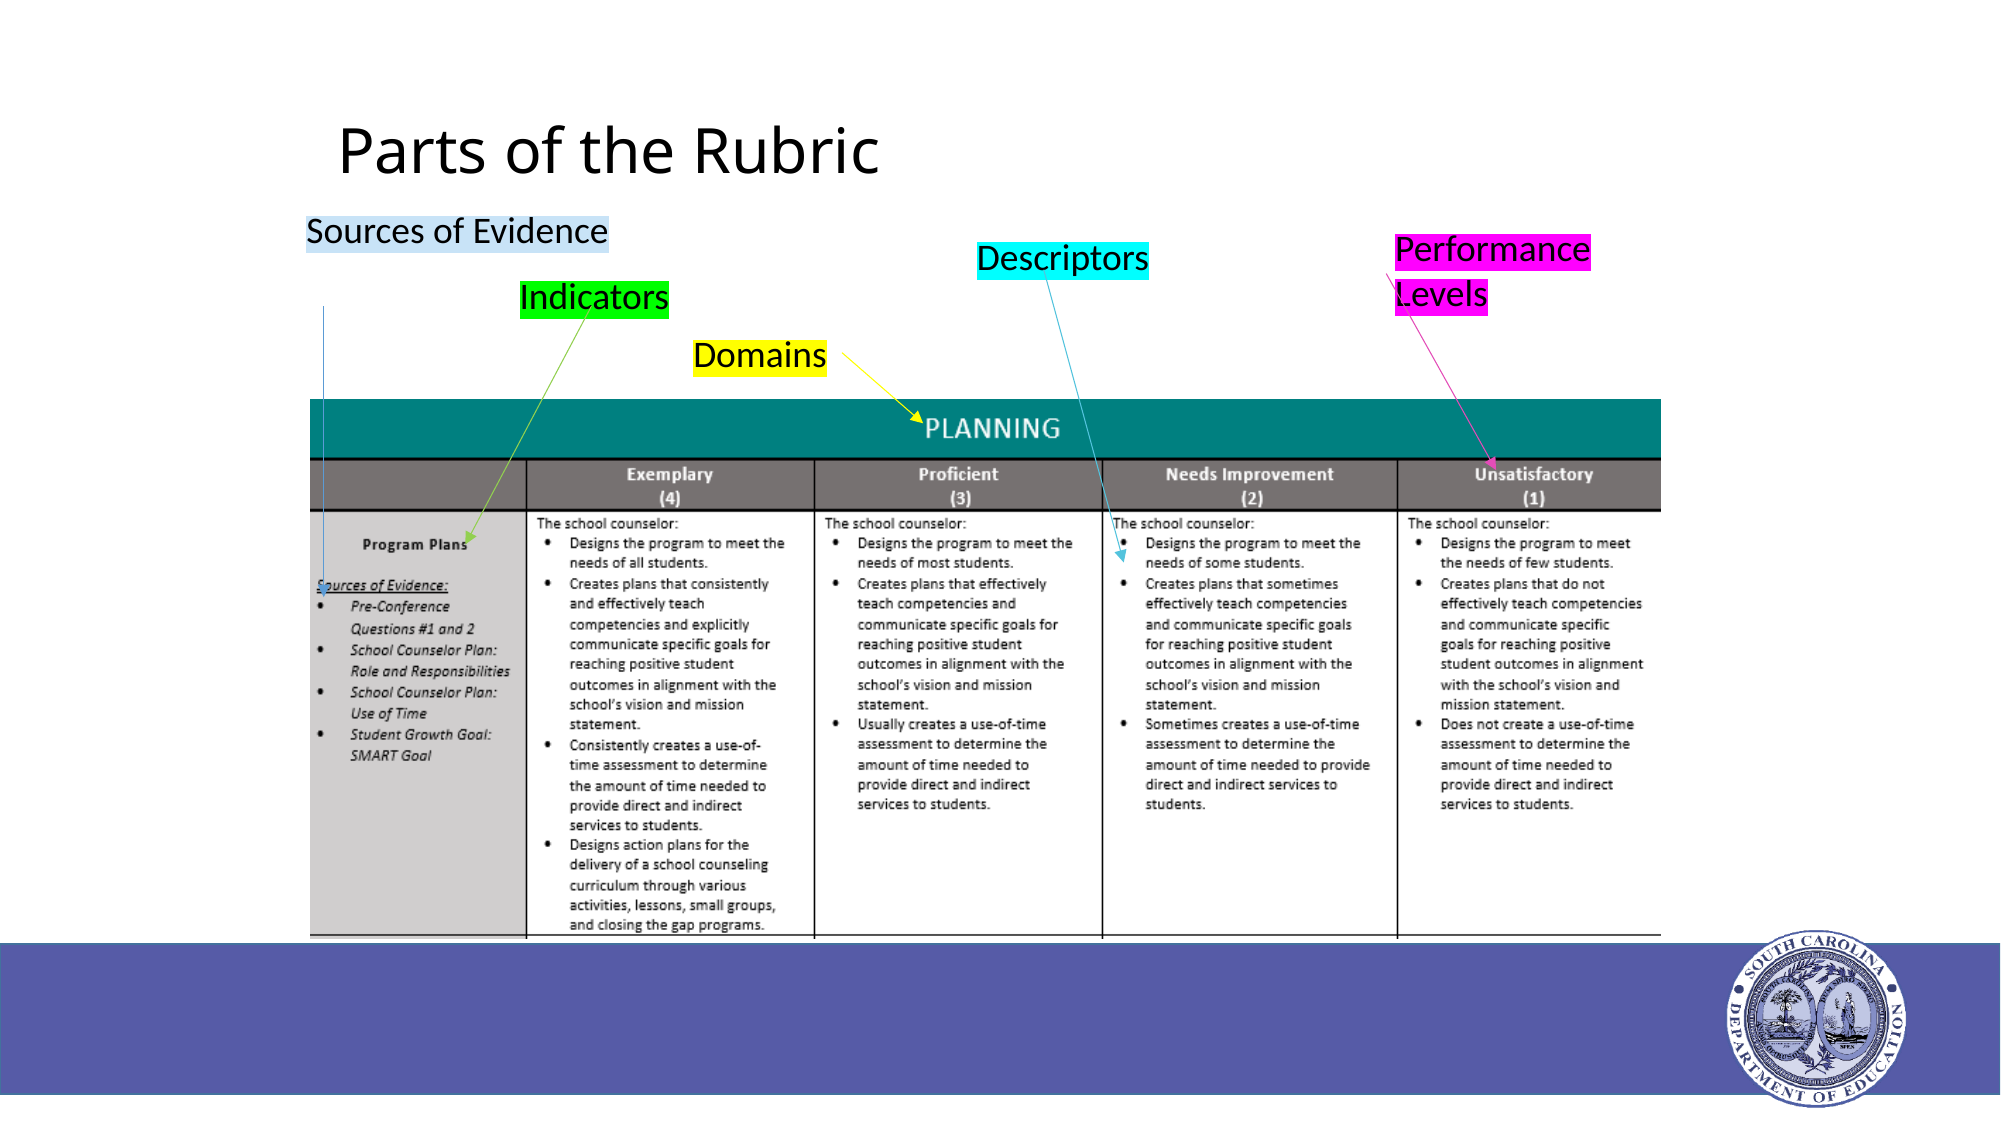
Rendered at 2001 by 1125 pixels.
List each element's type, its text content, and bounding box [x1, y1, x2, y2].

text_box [843, 353, 924, 424]
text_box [1043, 269, 1124, 563]
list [310, 399, 1661, 939]
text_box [465, 305, 592, 545]
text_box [1386, 273, 1497, 471]
text_box Descriptors [962, 225, 1211, 286]
title Parts of the Rubric [322, 63, 1673, 244]
picture [1723, 928, 1907, 1109]
text_box Domains [678, 322, 843, 383]
text_box Performance Levels [1380, 216, 1700, 322]
text_box Indicators [504, 264, 685, 325]
text_box Sources of Evidence [291, 199, 624, 259]
